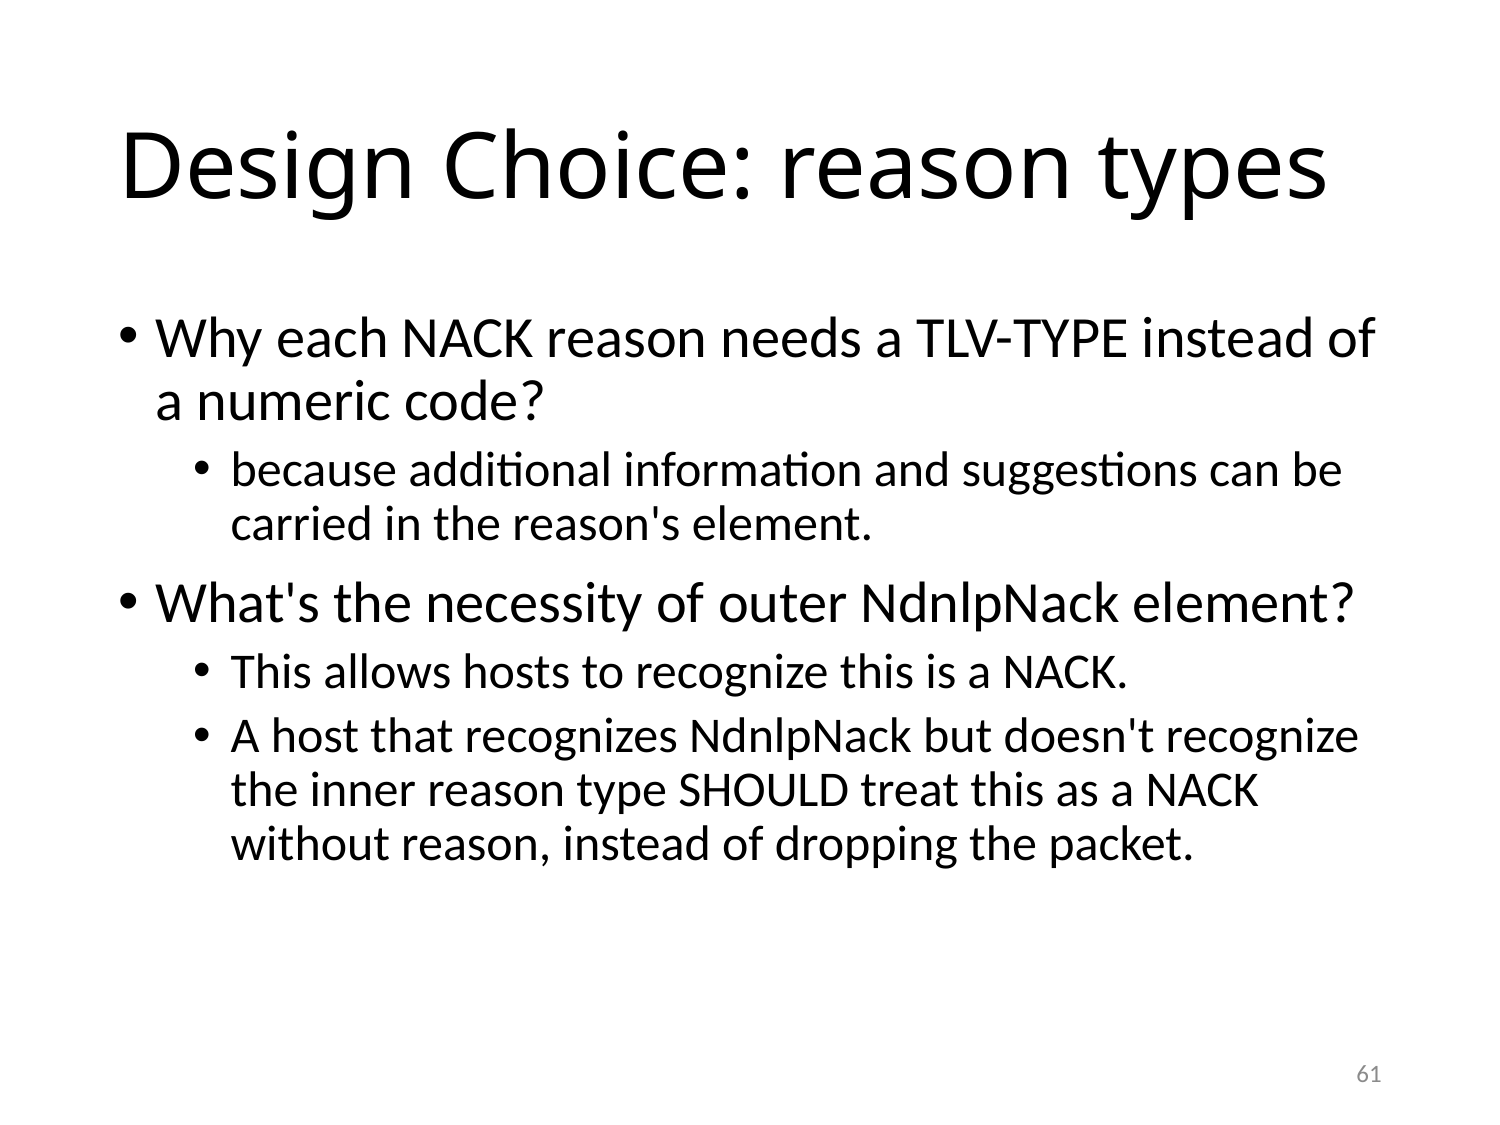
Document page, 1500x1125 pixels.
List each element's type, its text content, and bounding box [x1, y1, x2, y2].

title Design Choice: reason types [103, 59, 1397, 278]
list Why each NACK reason needs a TLV-TYPE instead of a numeric code? because additional information and suggestions can be carried in the reason's element. What's the necessity of outer NdnlpNack element? This allows hosts to recognize this is a NACK. A host that recognizes NdnlpNack but doesn't recognize the inner reason type SHOULD treat this as a NACK without reason, instead of dropping the packet. [103, 299, 1397, 1014]
slide_number 61 [1059, 1042, 1397, 1103]
